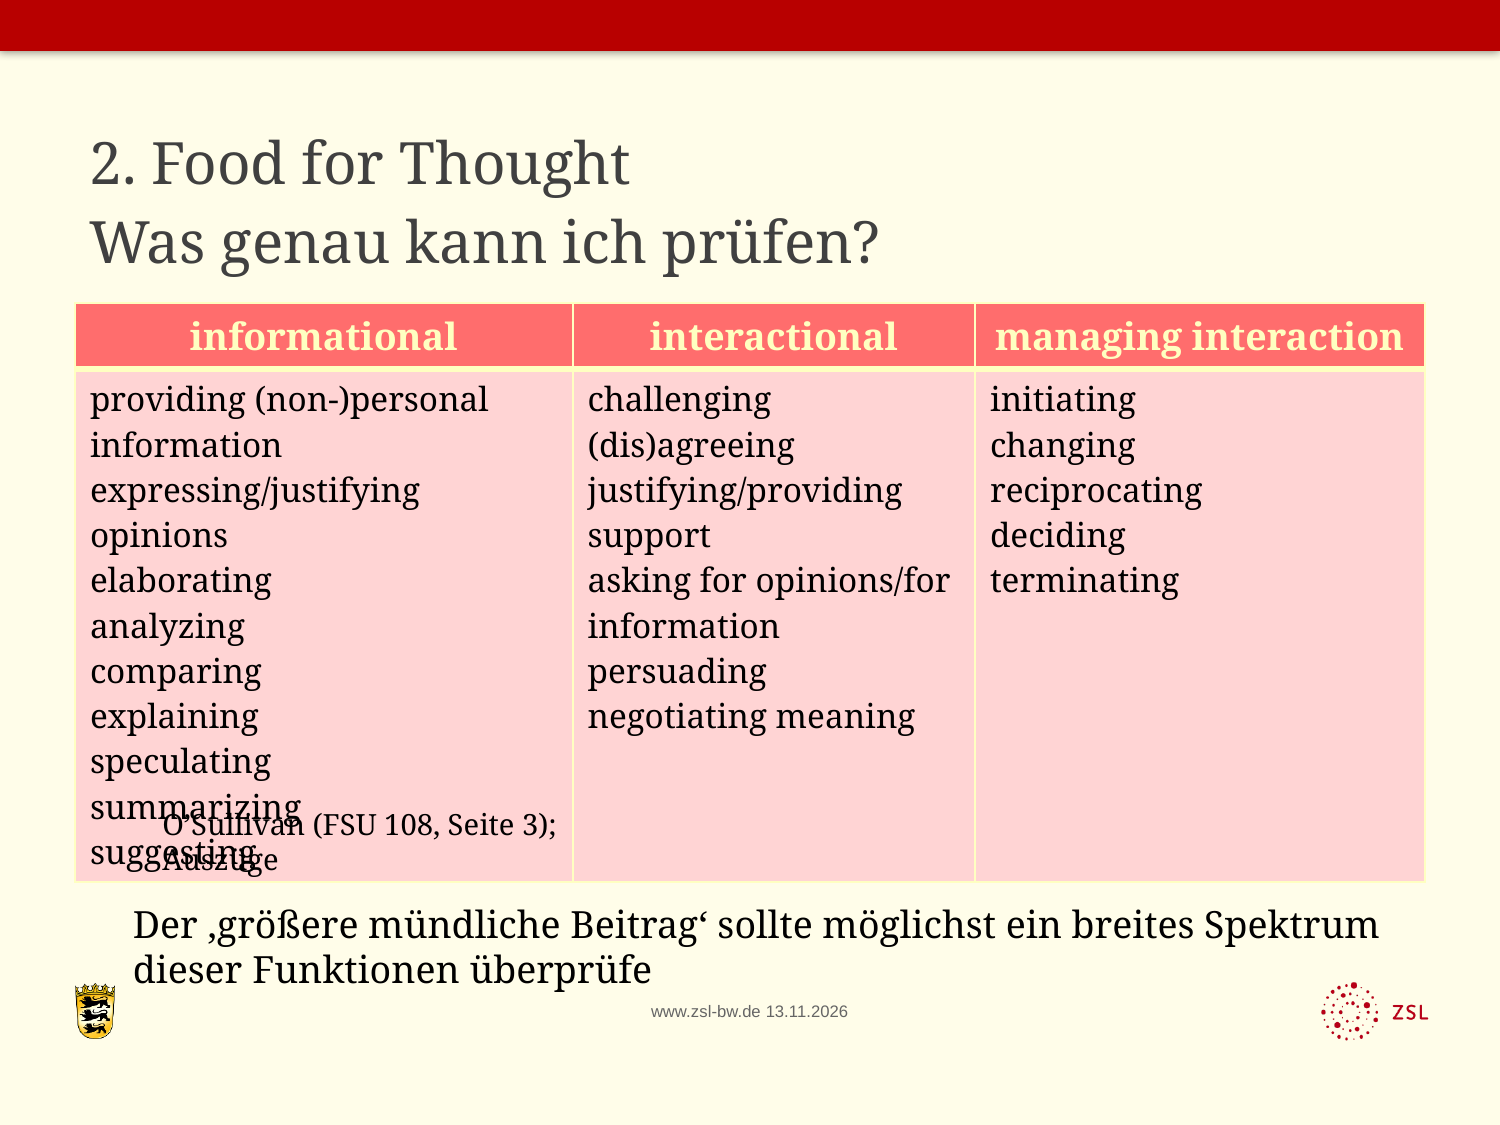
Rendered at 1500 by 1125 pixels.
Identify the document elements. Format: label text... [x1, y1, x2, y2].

picture [1320, 981, 1429, 1041]
picture [73, 981, 117, 1041]
table_header managing interaction [976, 304, 1424, 366]
table_header informational [76, 304, 572, 366]
table_cell challenging (dis)agreeing justifying/providing support asking for opinions/for information persuading negotiating meaning [574, 372, 974, 881]
table_cell initiating changing reciprocating deciding terminating [976, 372, 1424, 881]
table_cell providing (non-)personal information expressing/justifying opinions elaborating analyzing comparing explaining speculating summarizing suggesting [76, 372, 572, 881]
text_box O’Sullivan (FSU 108, Seite 3); Auszüge [147, 798, 681, 884]
table_header interactional [574, 304, 974, 366]
text_box Der ‚größere mündliche Beitrag‘ sollte möglichst ein breites Spektrum dieser Funktionen überprüfe [118, 893, 1406, 998]
title 2. Food for Thought Was genau kann ich prüfen? [75, 113, 1425, 289]
